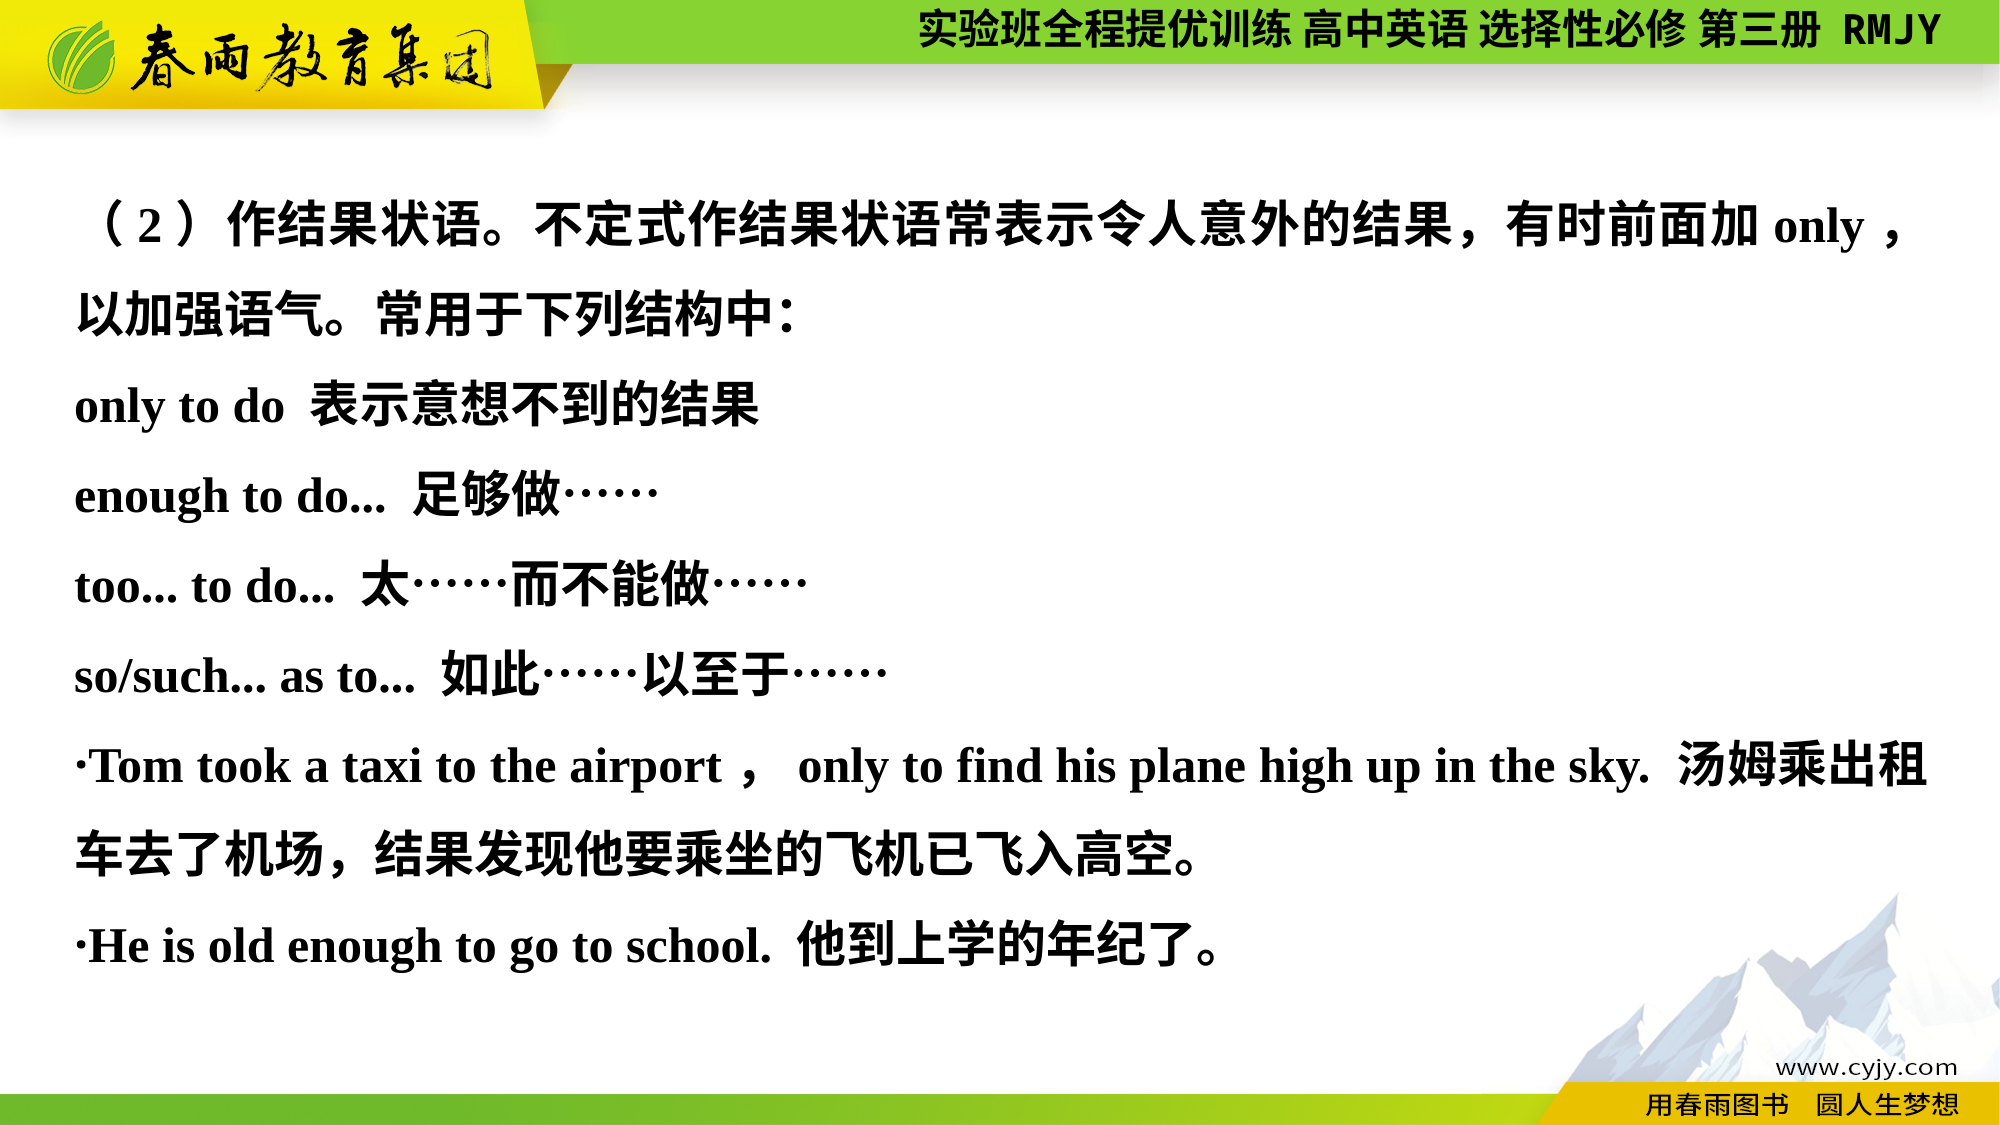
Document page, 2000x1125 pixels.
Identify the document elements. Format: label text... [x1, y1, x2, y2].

list （2）作结果状语。不定式作结果状语常表示令人意外的结果，有时前面加only，以加强语气。常用于下列结构中： only to do 表示意想不到的结果 enough to do... 足够做…… too... to do... 太……而不能做…… so/such... as to... 如此……以至于…… ·Tom took a taxi to the airport，only to find his plane high up in the sky. 汤姆乘出租车去了机场，结果发现他要乘坐的飞机已飞入高空。 ·He is old enough to go to school. 他到上学的年纪了。 [59, 154, 1944, 988]
picture [0, 0, 2000, 1125]
